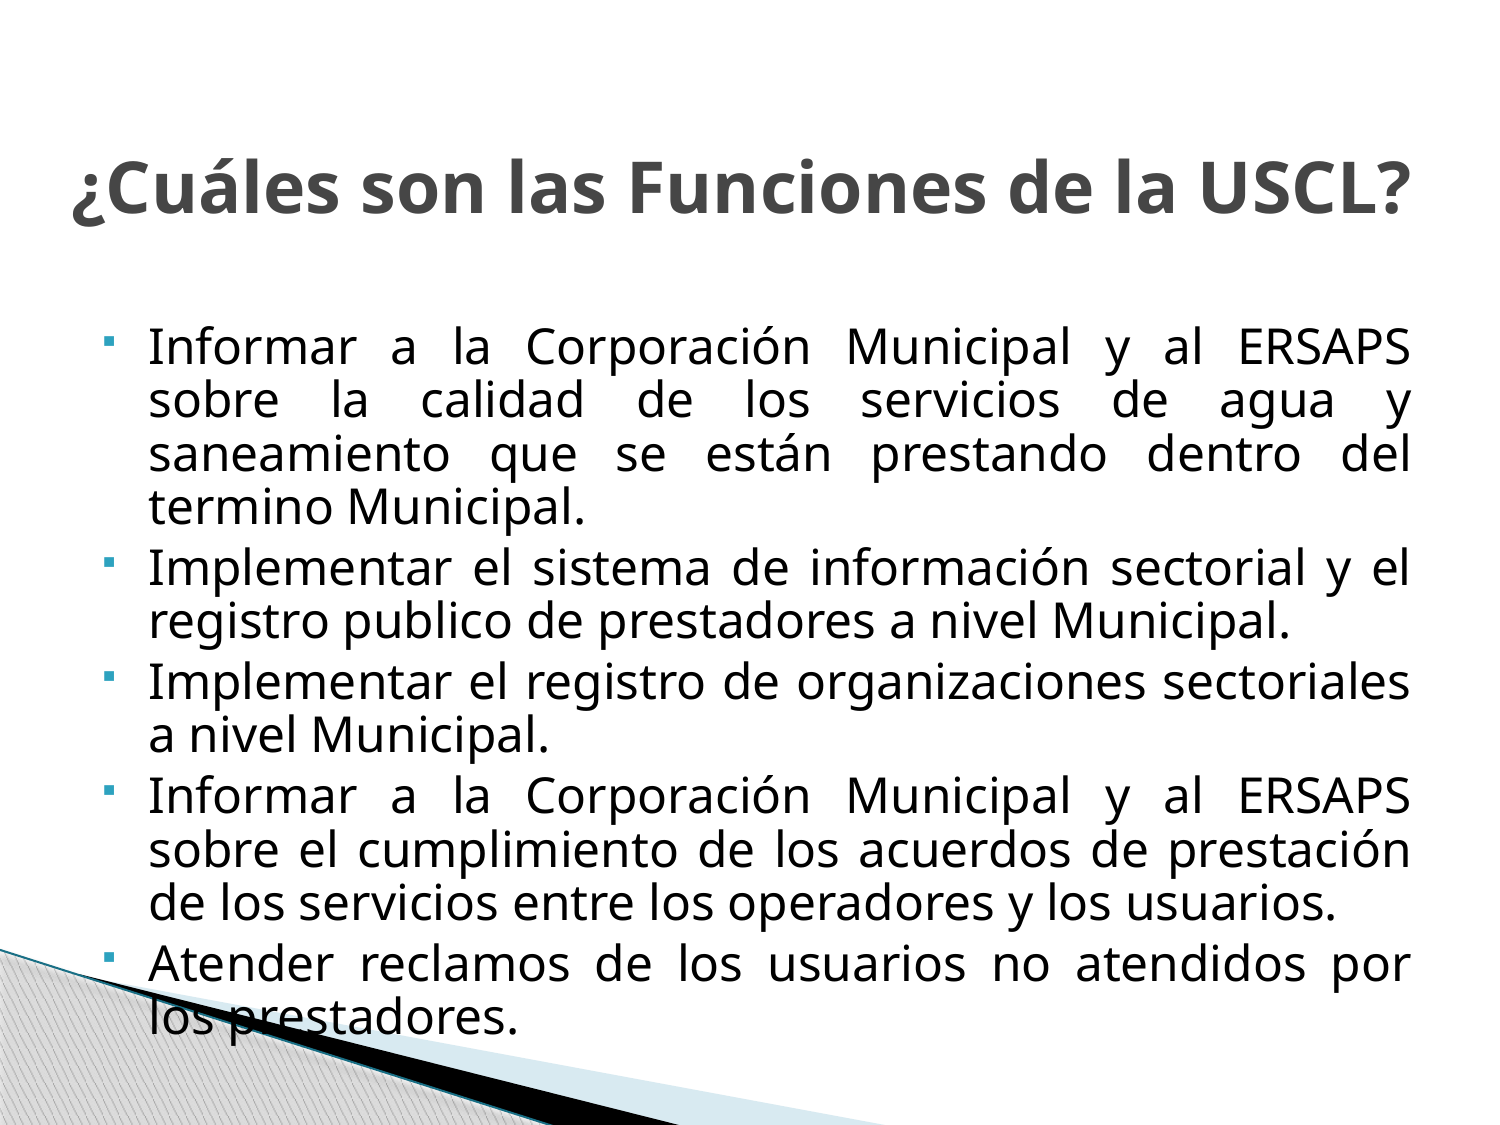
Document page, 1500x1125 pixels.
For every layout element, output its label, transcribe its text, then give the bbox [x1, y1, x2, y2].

title ¿Cuáles son las Funciones de la USCL? [53, 91, 1432, 279]
list Informar a la Corporación Municipal y al ERSAPS sobre la calidad de los servicios de agua y saneamiento que se están prestando dentro del termino Municipal. Implementar el sistema de información sectorial y el registro publico de prestadores a nivel Municipal. Implementar el registro de organizaciones sectoriales a nivel Municipal. Informar a la Corporación Municipal y al ERSAPS sobre el cumplimiento de los acuerdos de prestación de los servicios entre los operadores y los usuarios. Atender reclamos de los usuarios no atendidos por los prestadores. [76, 314, 1427, 1057]
